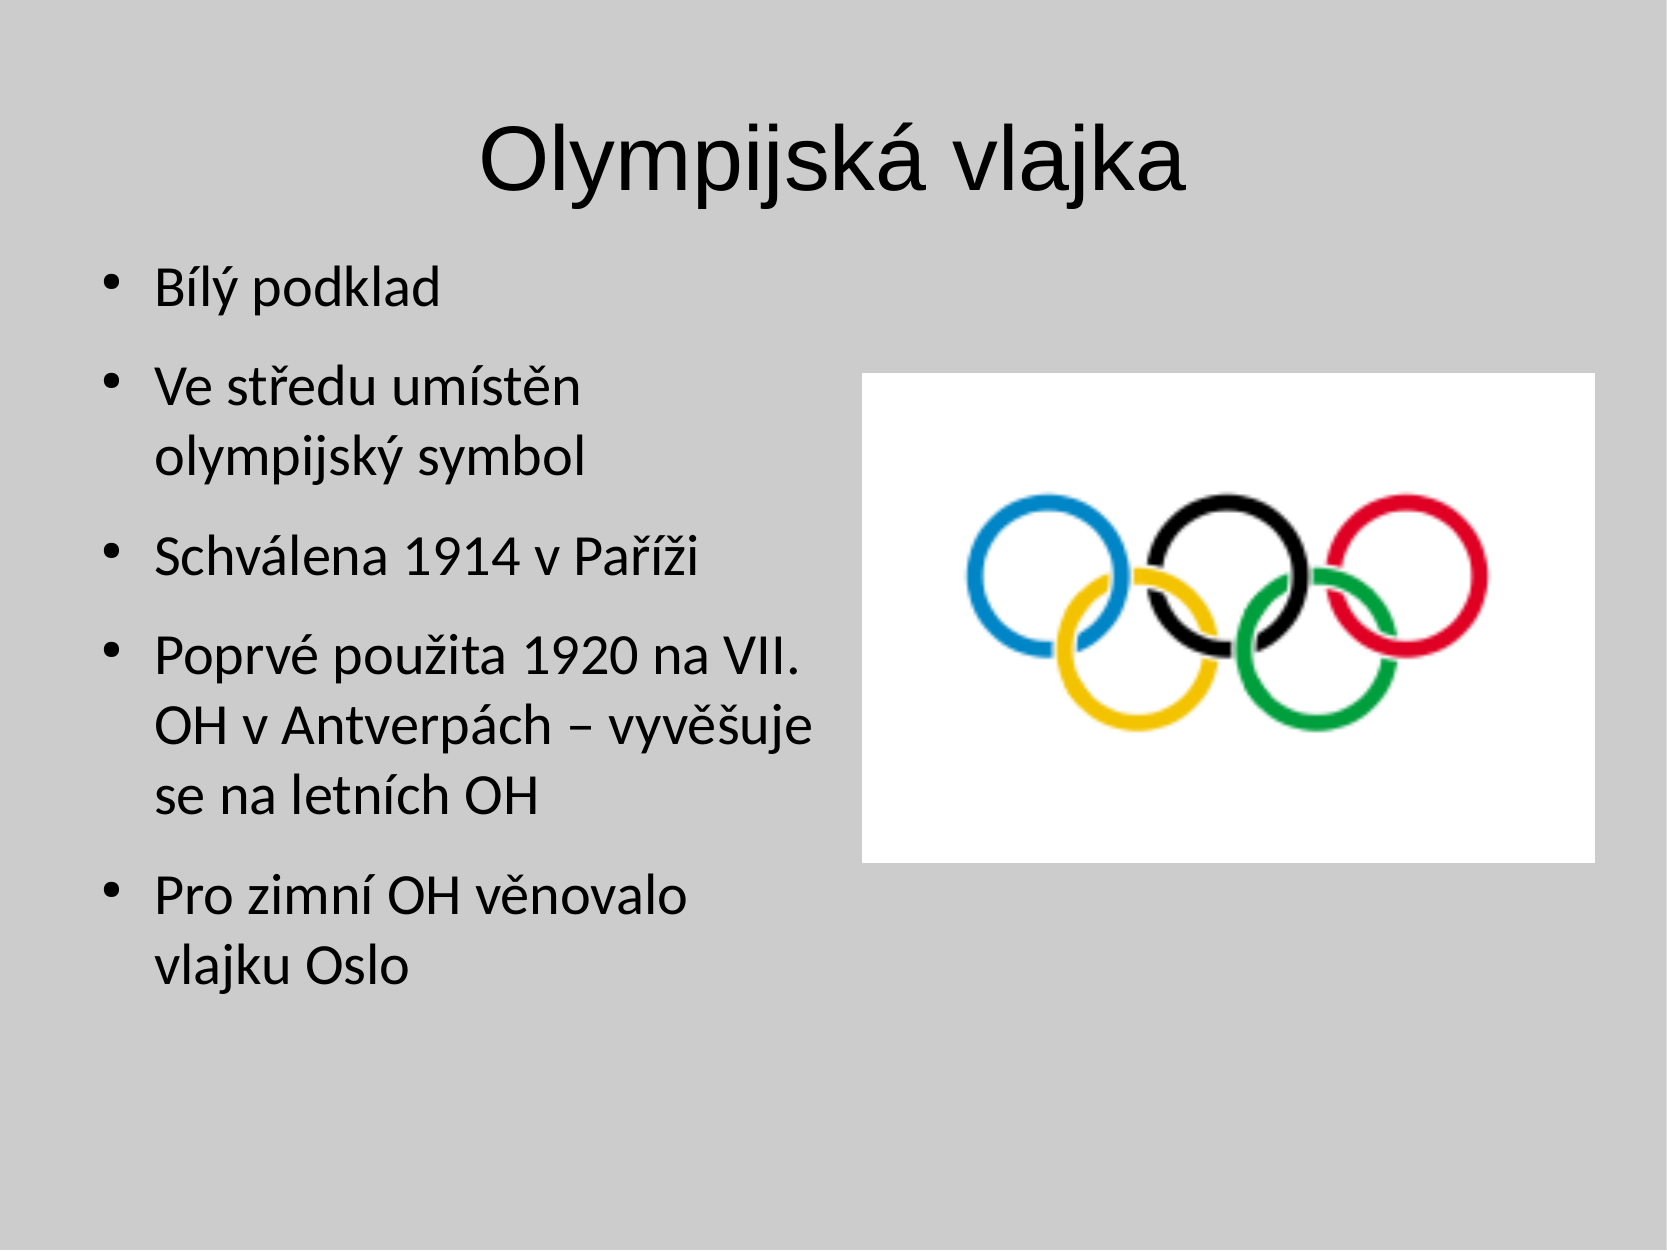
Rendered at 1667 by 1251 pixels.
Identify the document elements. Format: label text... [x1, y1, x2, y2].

title Olympijská vlajka [83, 49, 1584, 259]
picture [861, 373, 1595, 863]
list Bílý podklad Ve středu umístěn olympijský symbol Schválena 1914 v Paříži Poprvé použita 1920 na VII. OH v Antverpách – vyvěšuje se na letních OH Pro zimní OH věnovalo vlajku Oslo [83, 247, 816, 1182]
